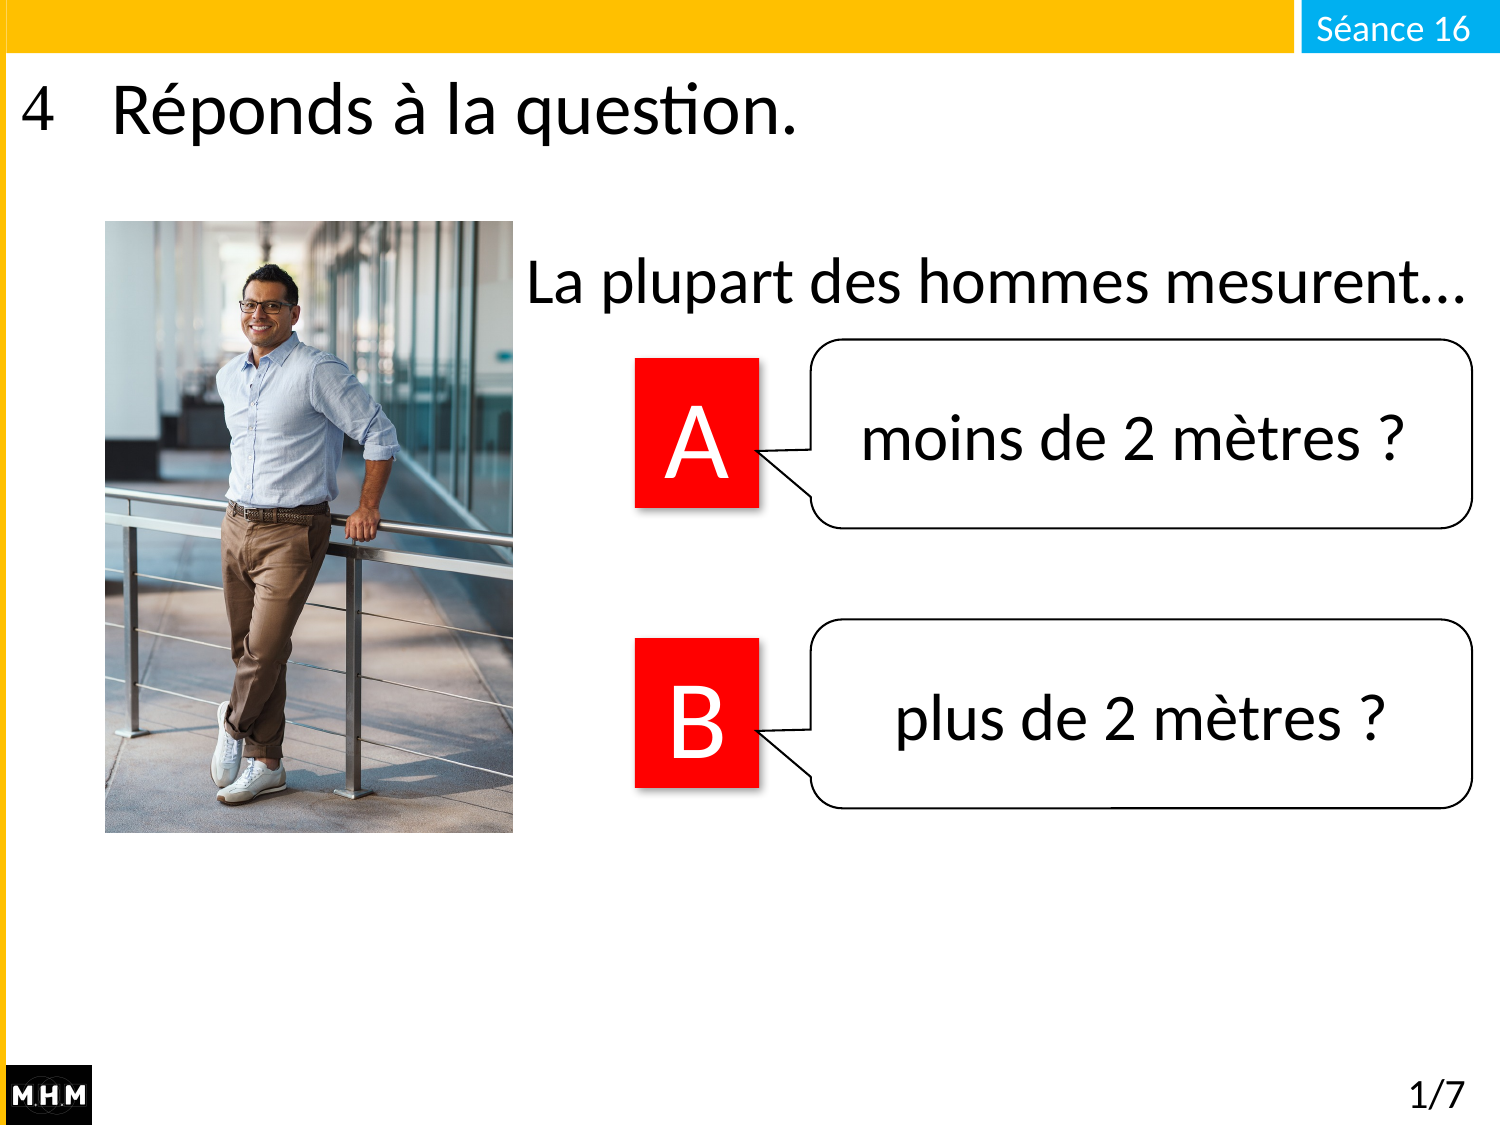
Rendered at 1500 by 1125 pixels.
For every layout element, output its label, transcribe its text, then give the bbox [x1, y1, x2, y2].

text_box A [634, 358, 760, 508]
picture [105, 221, 513, 833]
text_box La plupart des hommes mesurent… [513, 238, 1500, 327]
list 1/7 [1373, 1064, 1500, 1125]
text_box moins de 2 mètres ? [753, 338, 1474, 530]
text_box plus de 2 mètres ? [753, 618, 1474, 810]
title Réponds à la question. [96, 60, 1391, 160]
picture [6, 1065, 92, 1125]
text_box B [634, 638, 760, 788]
